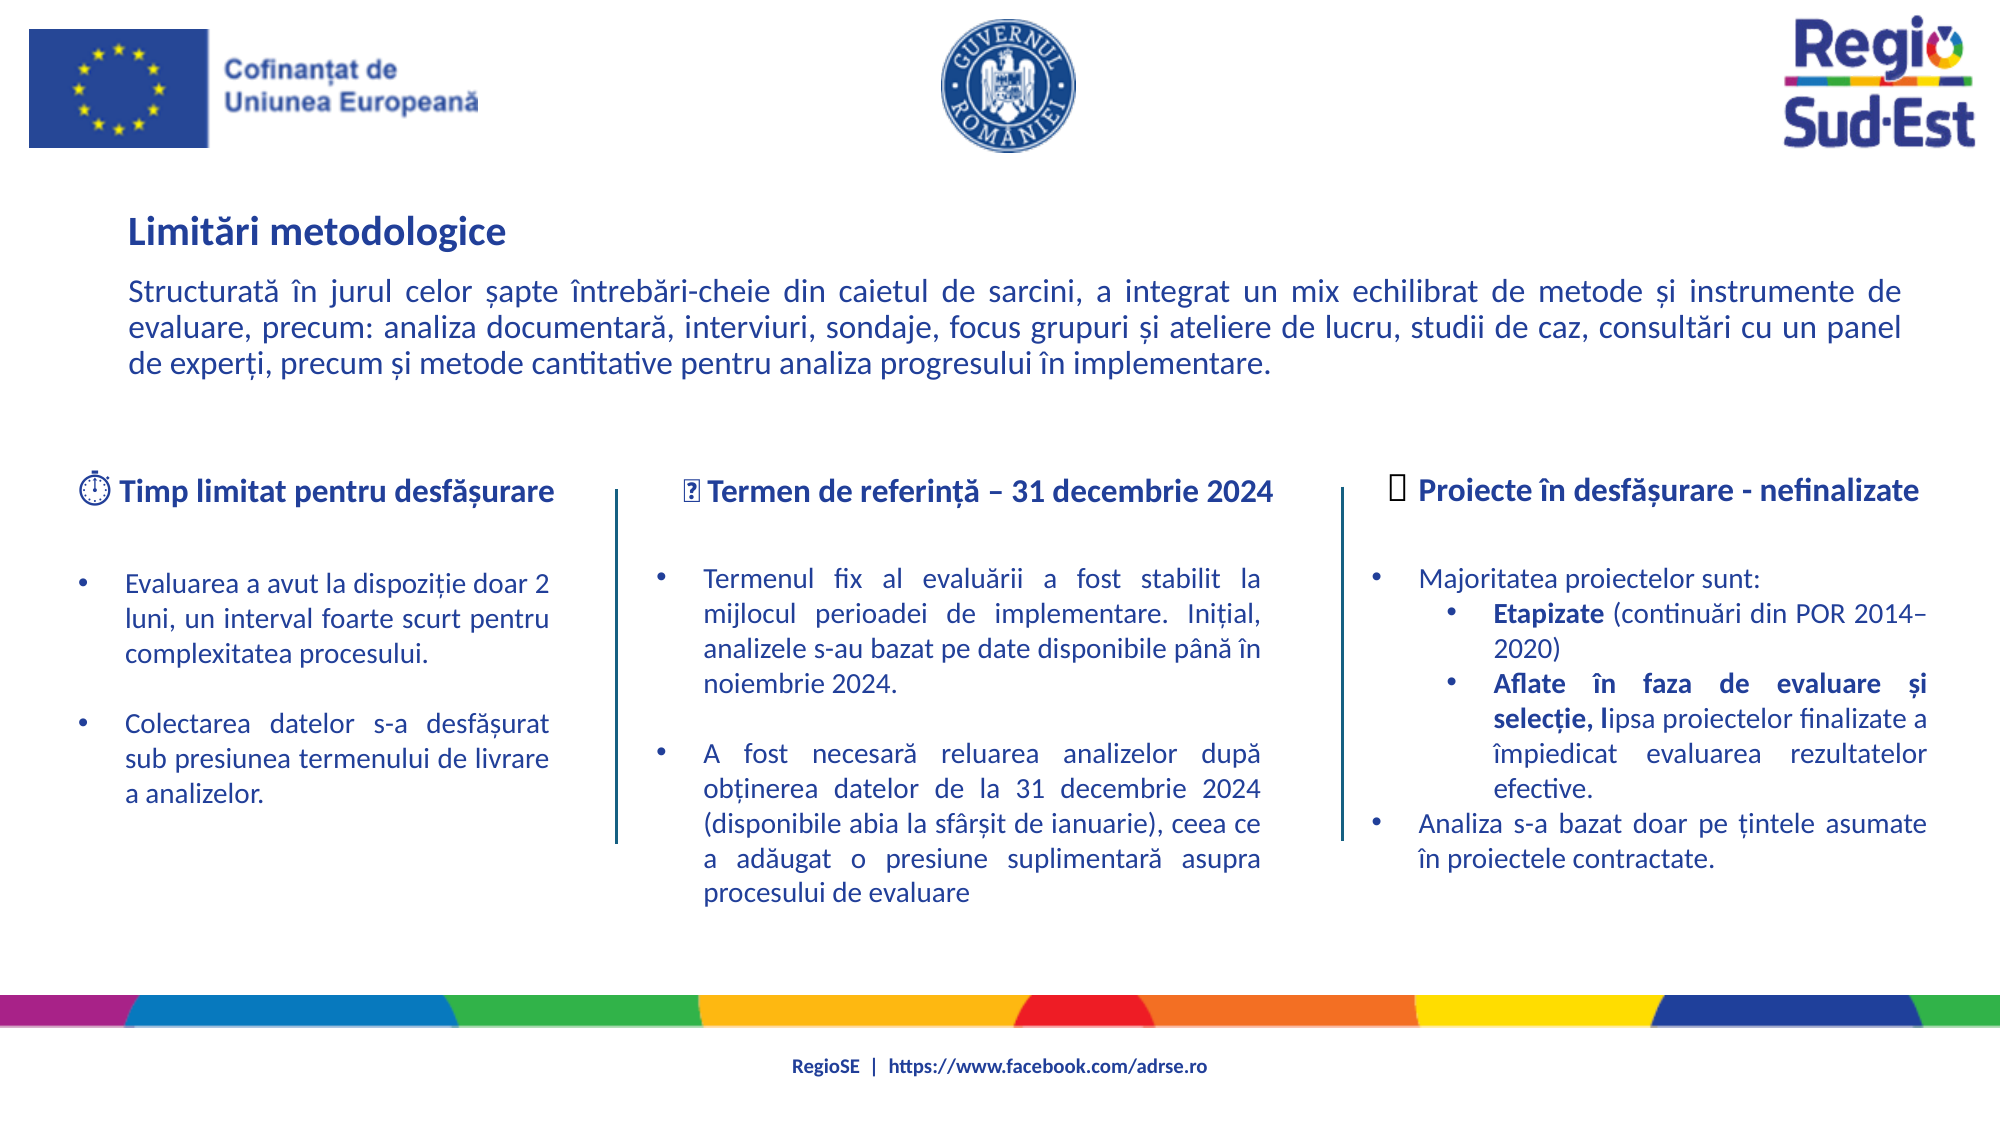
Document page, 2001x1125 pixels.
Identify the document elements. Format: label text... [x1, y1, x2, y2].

text_box Majoritatea proiectelor sunt: Etapizate (continuări din POR 2014–2020) Aflate în faza de evaluare și selecție, lipsa proiectelor finalizate a împiedicat evaluarea rezultatelor efective. Analiza s-a bazat doar pe țintele asumate în proiectele contractate. [1356, 551, 1943, 882]
text_box Evaluarea a avut la dispoziție doar 2 luni, un interval foarte scurt pentru complexitatea procesului. Colectarea datelor s-a desfășurat sub presiunea termenului de livrare a analizelor. [63, 557, 565, 817]
subtitle Structurată în jurul celor șapte întrebări-cheie din caietul de sarcini, a integrat un mix echilibrat de metode și instrumente de evaluare, precum: analiza documentară, interviuri, sondaje, focus grupuri și ateliere de lucru, studii de caz, consultări cu un panel de experți, precum și metode cantitative pentru analiza progresului în implementare. [113, 266, 1920, 327]
text_box RegioSE | https://www.facebook.com/adrse.ro [776, 1029, 1223, 1085]
picture [28, 28, 478, 148]
picture [1759, 0, 2000, 220]
text_box ⏱️ Timp limitat pentru desfășurare [63, 461, 607, 516]
text_box Limitări metodologice [113, 196, 1213, 261]
text_box 🧱 Proiecte în desfășurare - nefinalizate [1371, 456, 2000, 517]
text_box 📅 Termen de referință – 31 decembrie 2024 [607, 461, 1351, 516]
text_box Termenul fix al evaluării a fost stabilit la mijlocul perioadei de implementare. Inițial, analizele s-au bazat pe date disponibile până în noiembrie 2024. A fost necesară reluarea analizelor după obținerea datelor de la 31 decembrie 2024 (disponibile abia la sfârșit de ianuarie), ceea ce a adăugat o presiune suplimentară asupra procesului de evaluare [641, 551, 1277, 917]
picture [941, 19, 1076, 153]
picture [0, 995, 2000, 1029]
